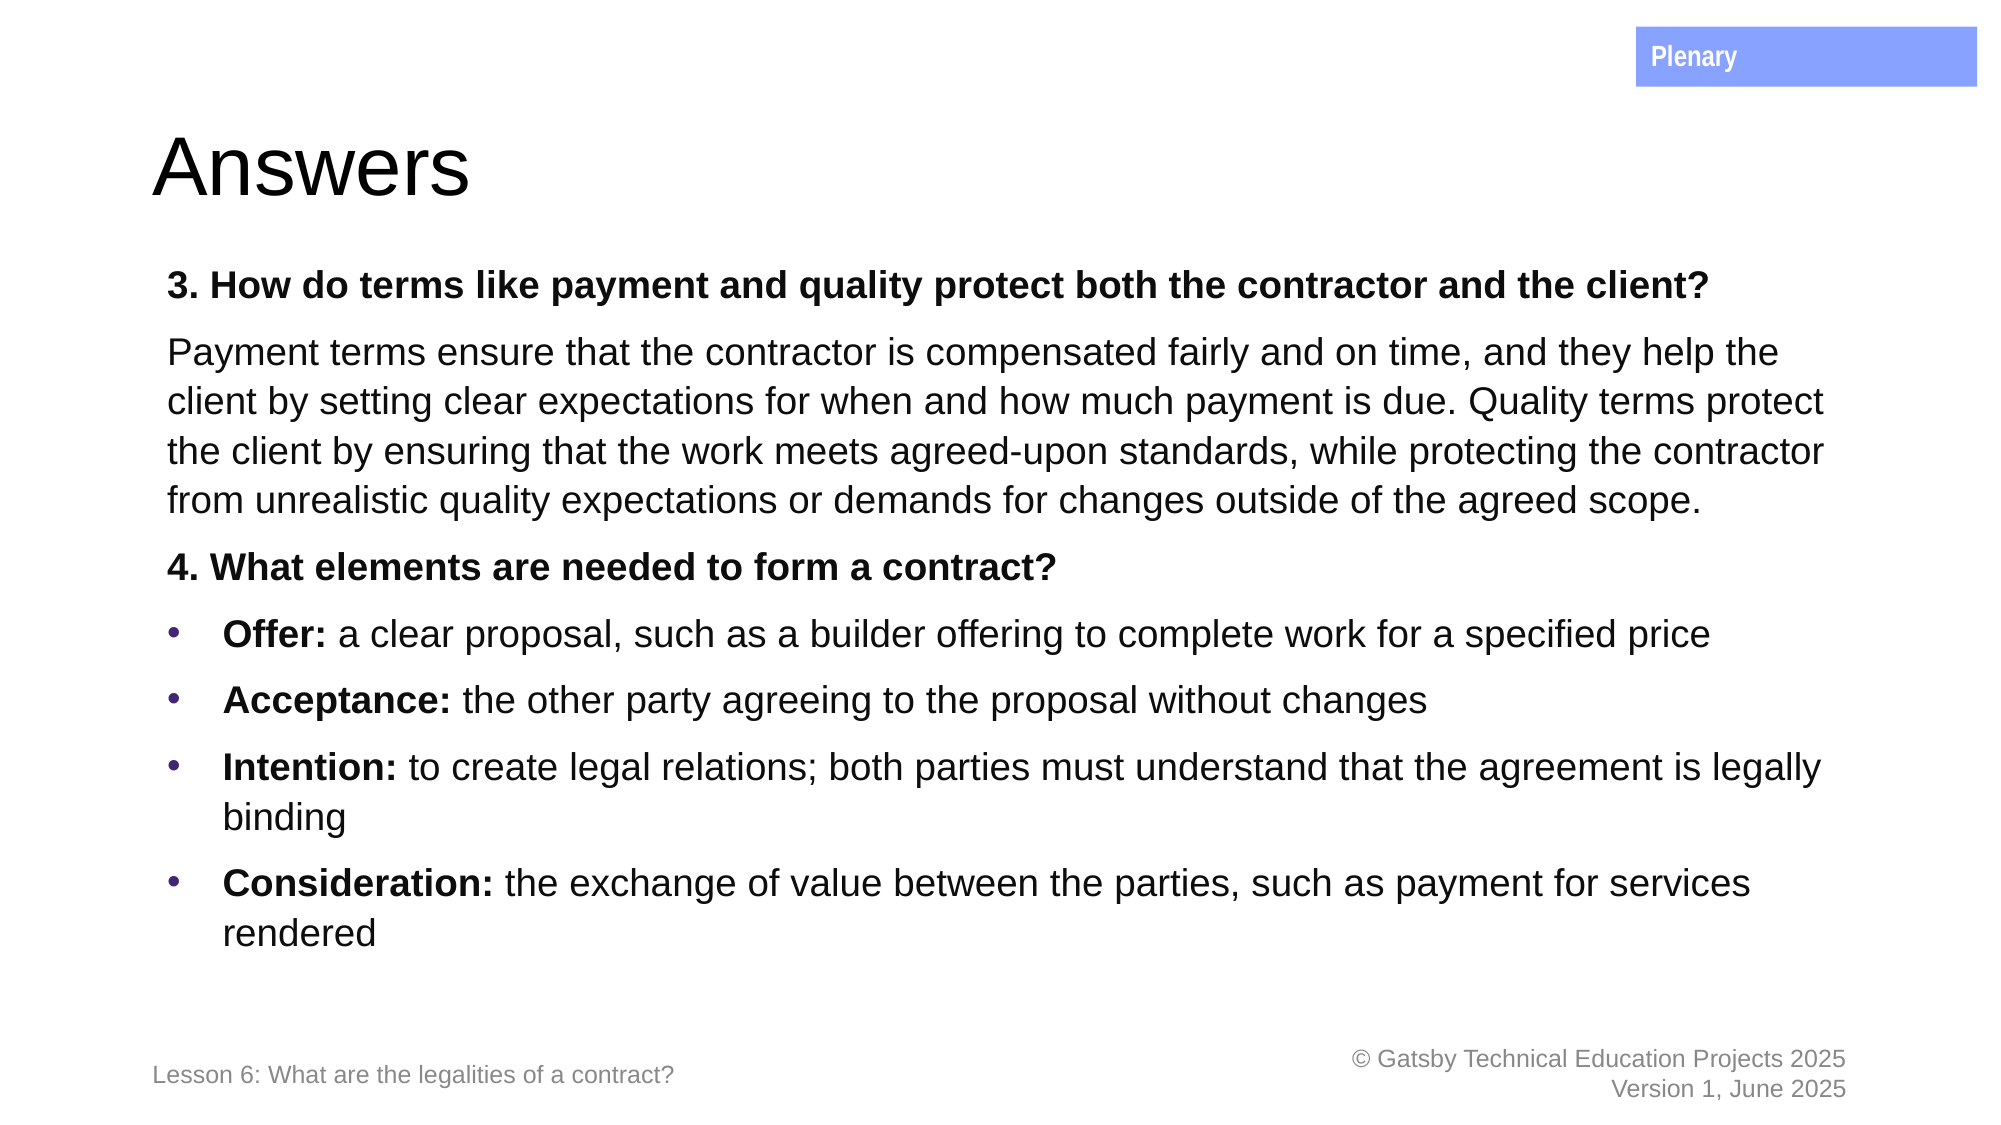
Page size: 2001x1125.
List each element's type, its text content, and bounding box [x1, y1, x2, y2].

list 3. How do terms like payment and quality protect both the contractor and the client? Payment terms ensure that the contractor is compensated fairly and on time, and they help the client by setting clear expectations for when and how much payment is due. Quality terms protect the client by ensuring that the work meets agreed-upon standards, while protecting the contractor from unrealistic quality expectations or demands for changes outside of the agreed scope. 4. What elements are needed to form a contract? Offer: a clear proposal, such as a builder offering to complete work for a specified price Acceptance: the other party agreeing to the proposal without changes Intention: to create legal relations; both parties must understand that the agreement is legally binding Consideration: the exchange of value between the parties, such as payment for services rendered [137, 227, 1863, 993]
list Lesson 6: What are the legalities of a contract? [137, 1042, 829, 1103]
list Plenary [1636, 26, 1978, 87]
title Answers [137, 59, 1863, 227]
